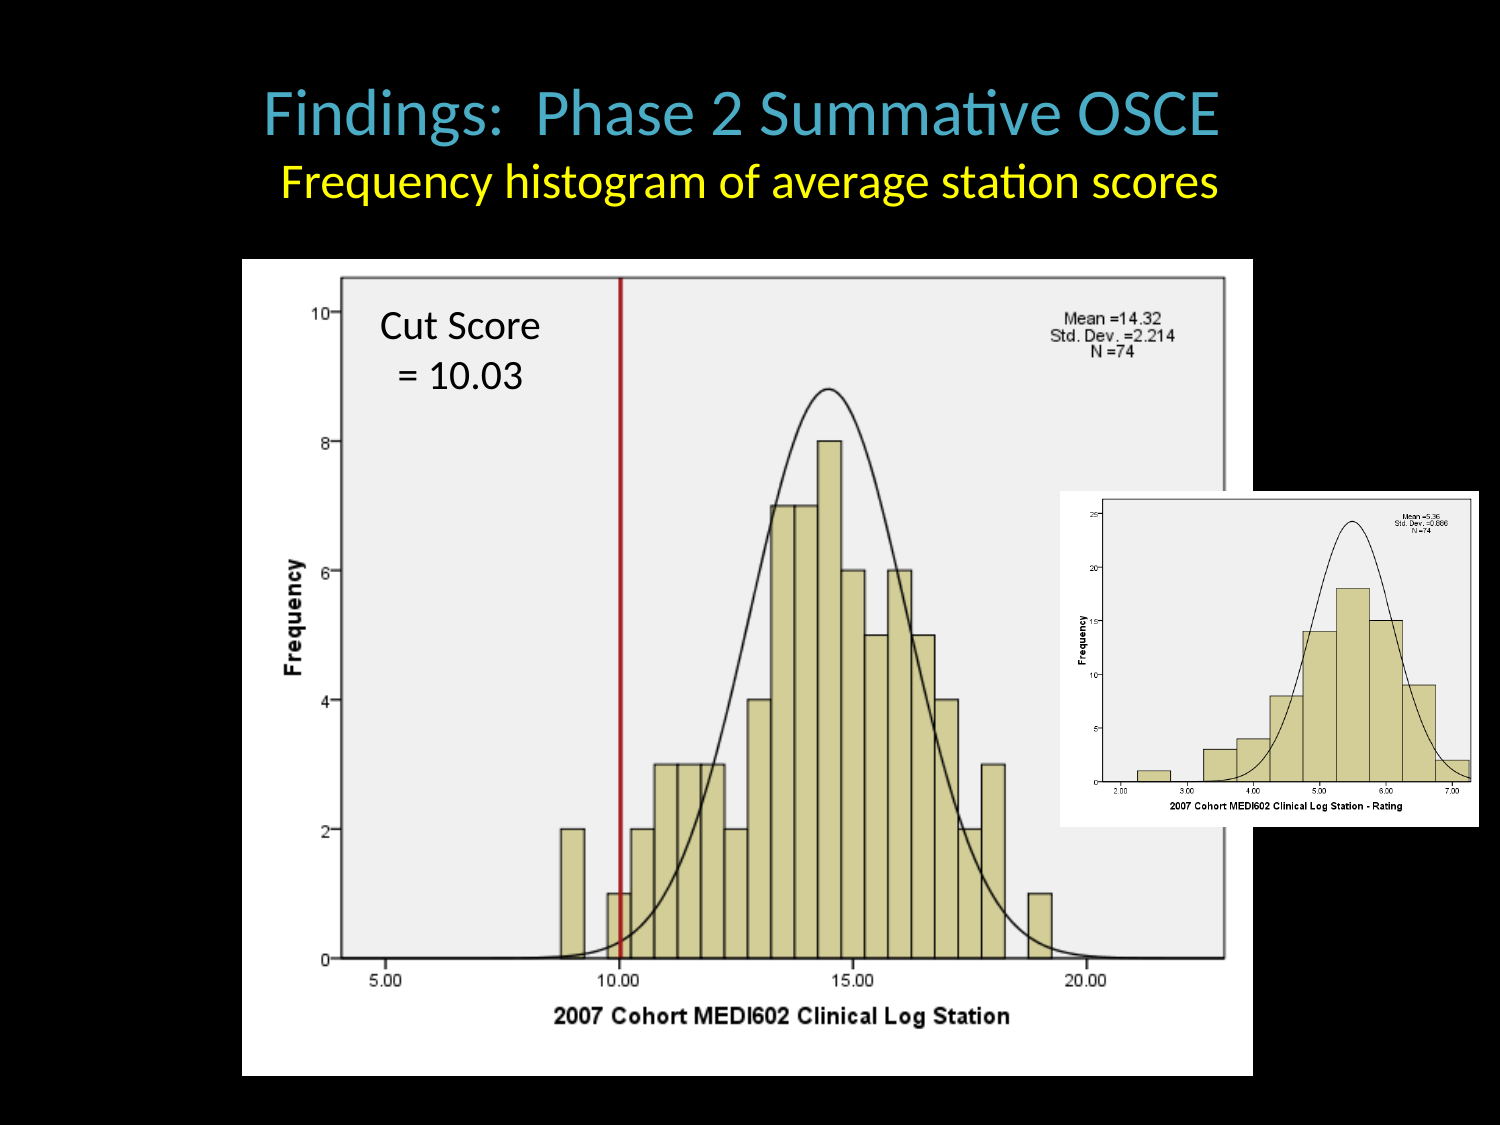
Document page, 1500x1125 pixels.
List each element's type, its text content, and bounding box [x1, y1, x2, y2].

picture [241, 259, 1479, 1076]
title Findings: Phase 2 Summative OSCE Frequency histogram of average station scores [75, 37, 1425, 241]
